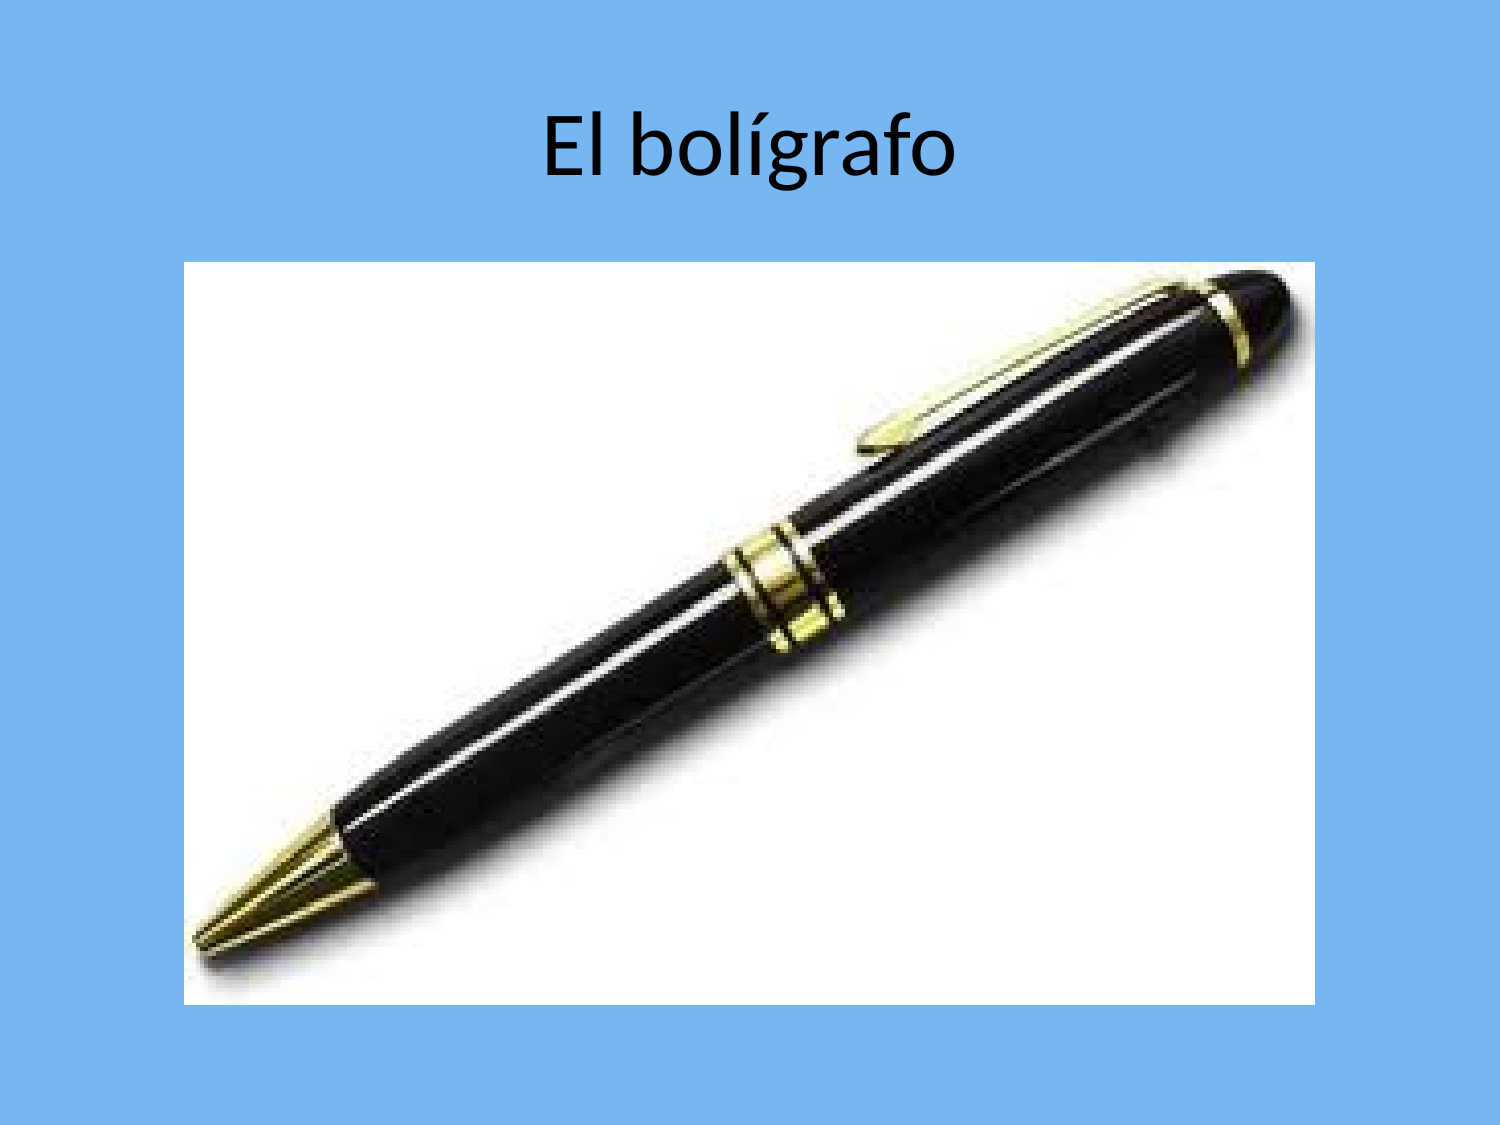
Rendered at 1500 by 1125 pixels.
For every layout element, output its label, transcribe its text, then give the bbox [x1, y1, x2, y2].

title El bolígrafo [75, 45, 1425, 233]
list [74, 262, 1426, 1006]
